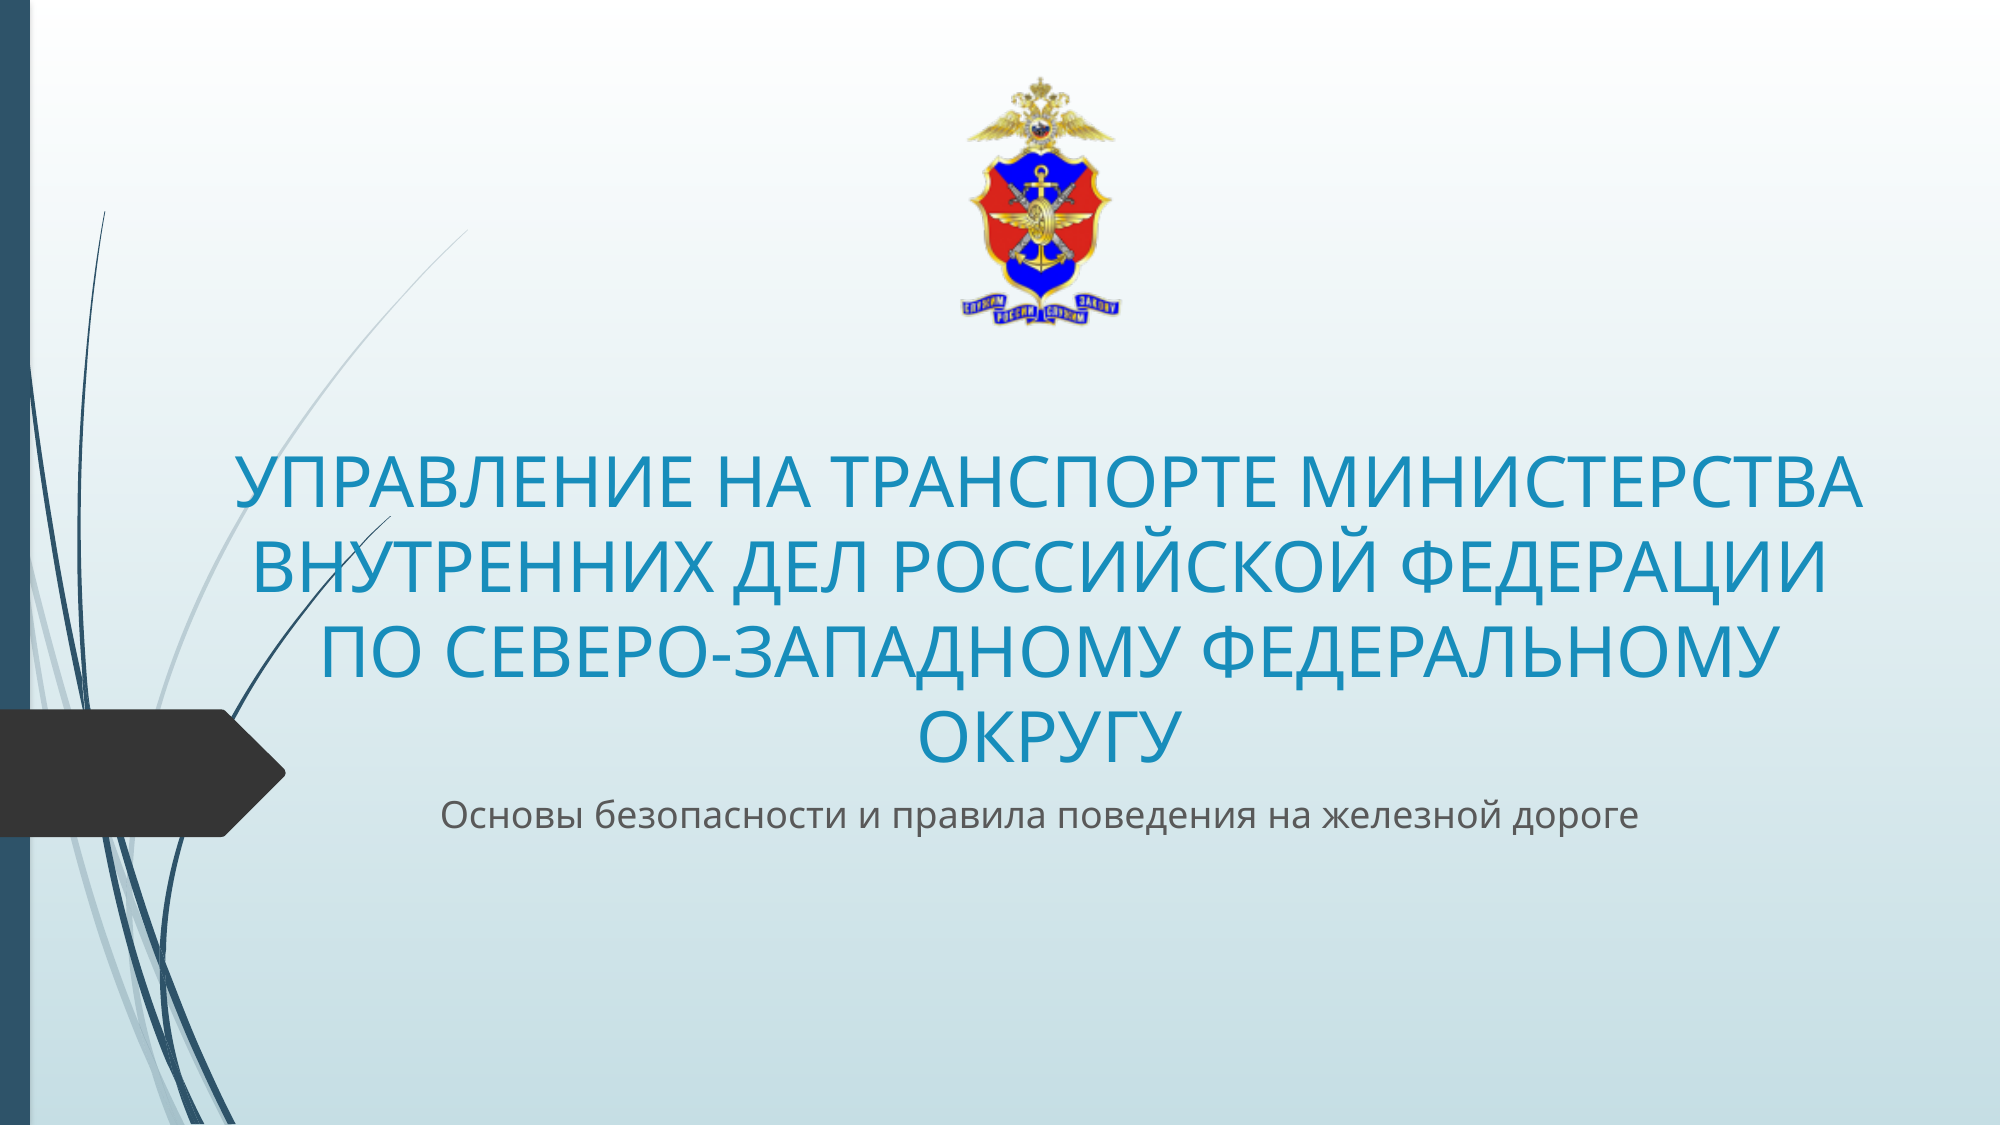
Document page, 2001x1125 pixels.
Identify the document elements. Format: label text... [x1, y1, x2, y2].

title УПРАВЛЕНИЕ НА ТРАНСПОРТЕ МИНИСТЕРСТВА ВНУТРЕННИХ ДЕЛ РОССИЙСКОЙ ФЕДЕРАЦИИ ПО СЕВЕРО-ЗАПАДНОМУ ФЕДЕРАЛЬНОМУ ОКРУГУ [212, 412, 1888, 784]
subtitle Основы безопасности и правила поведения на железной дороге [424, 783, 1888, 969]
picture [959, 74, 1124, 329]
